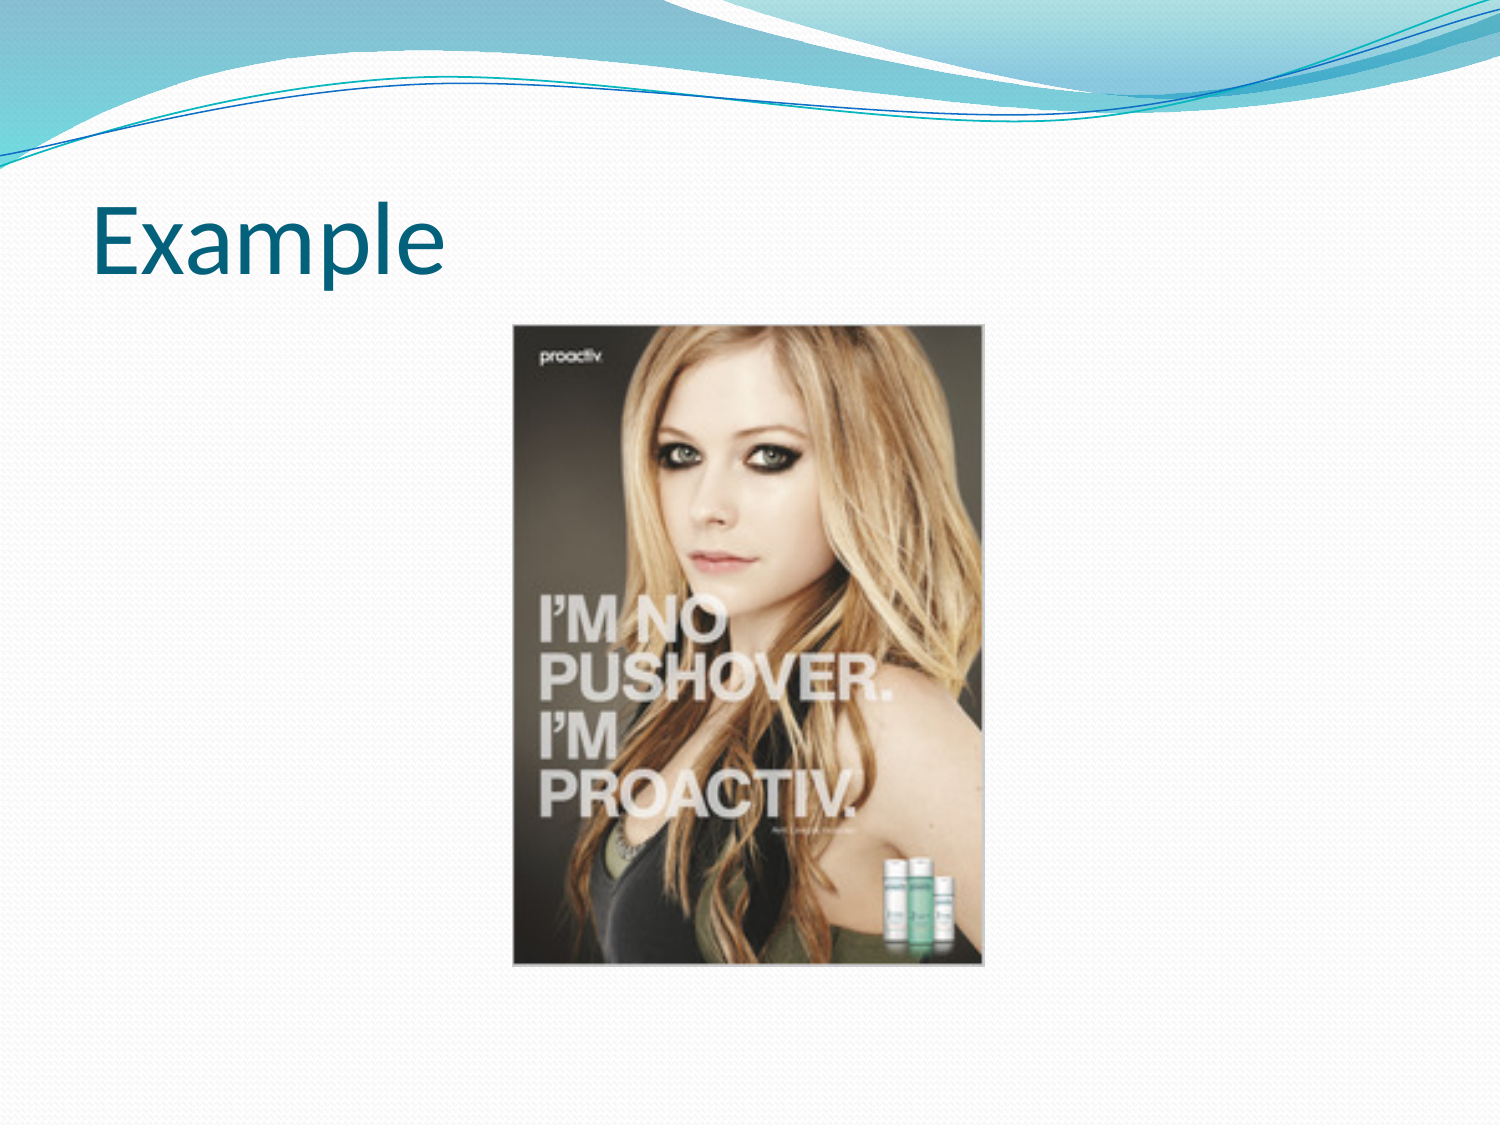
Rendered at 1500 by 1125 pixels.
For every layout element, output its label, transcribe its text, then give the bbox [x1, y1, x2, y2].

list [512, 324, 986, 967]
title Example [75, 115, 1425, 303]
